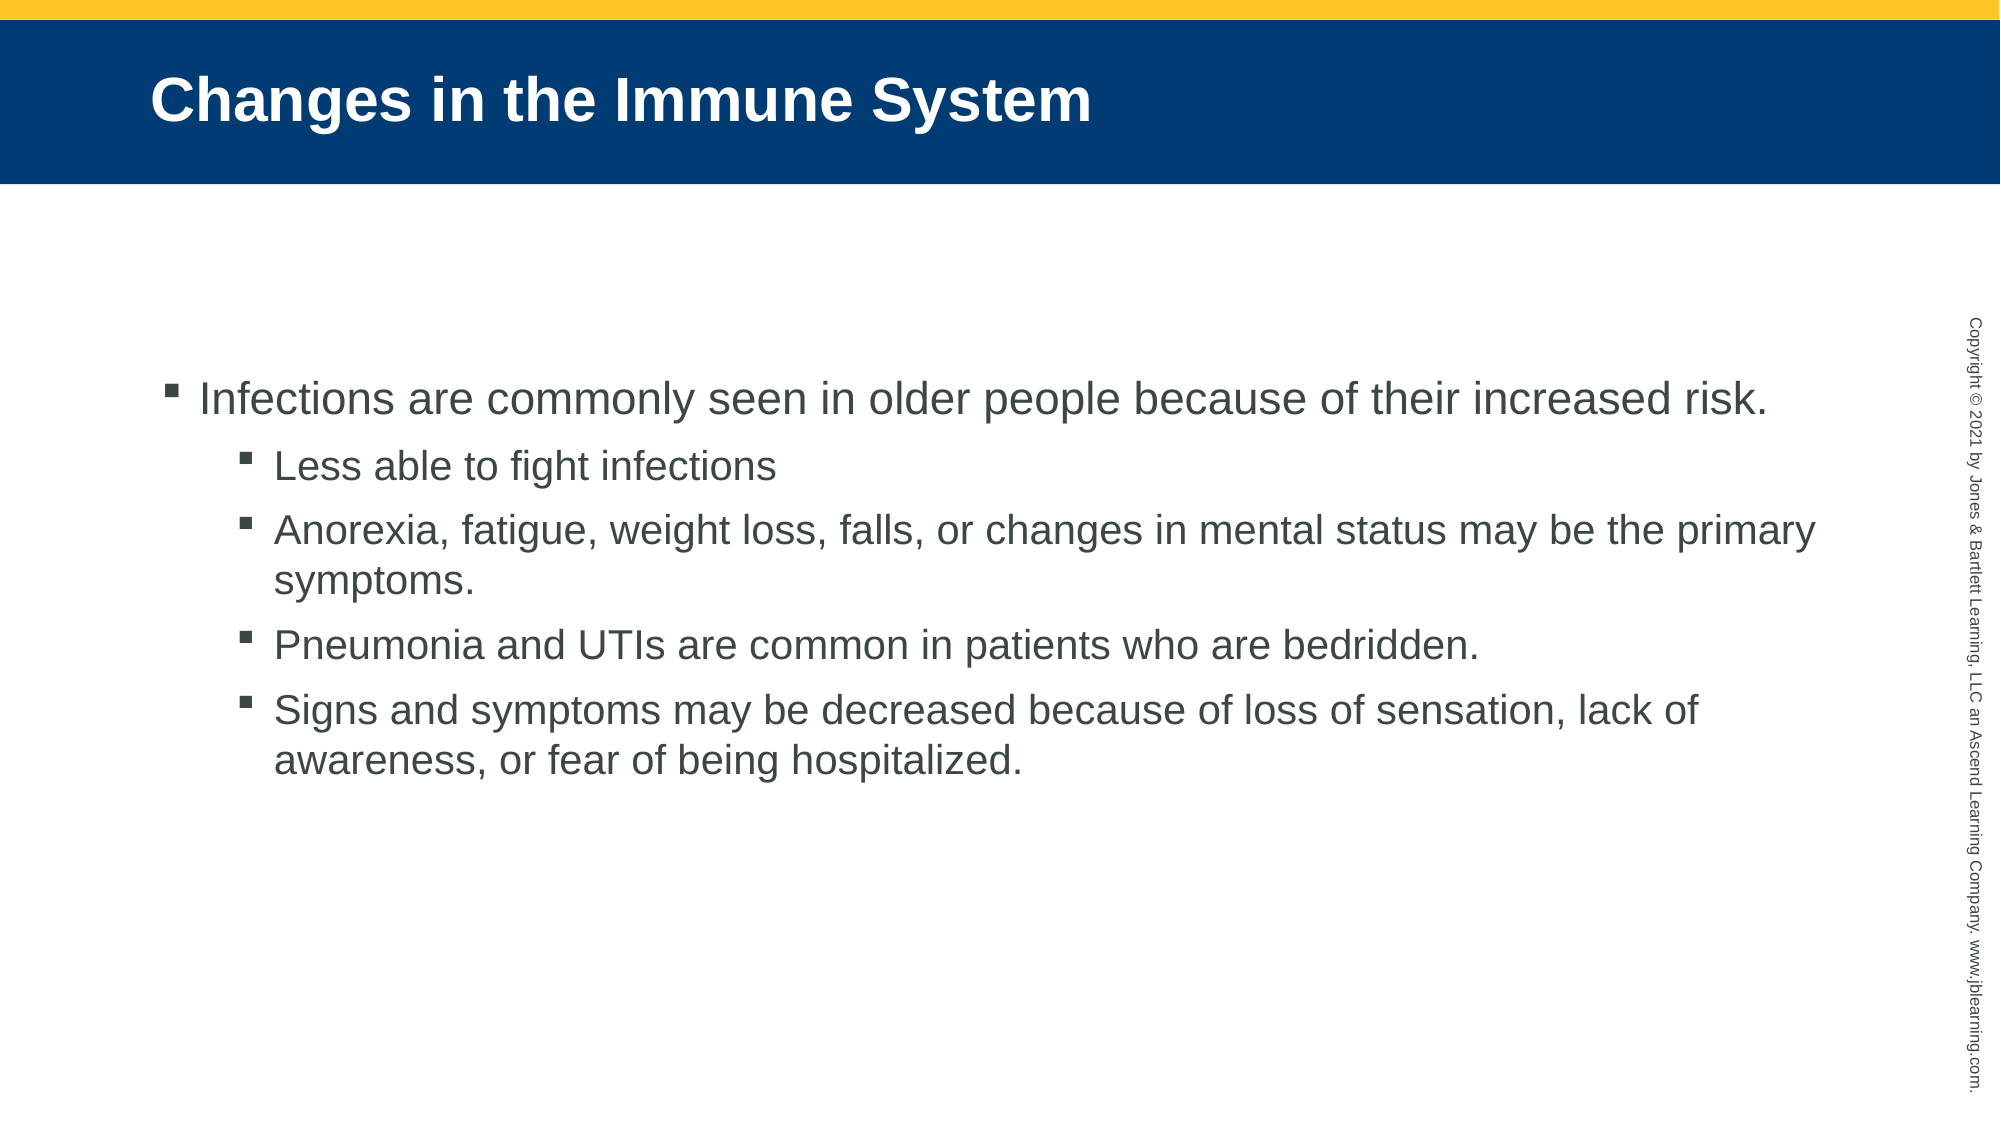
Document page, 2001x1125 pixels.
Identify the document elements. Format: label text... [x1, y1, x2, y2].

title Changes in the Immune System [0, 19, 2000, 185]
list Infections are commonly seen in older people because of their increased risk. Less able to fight infections Anorexia, fatigue, weight loss, falls, or changes in mental status may be the primary symptoms. Pneumonia and UTIs are common in patients who are bedridden. Signs and symptoms may be decreased because of loss of sensation, lack of awareness, or fear of being hospitalized. [146, 361, 1859, 1016]
